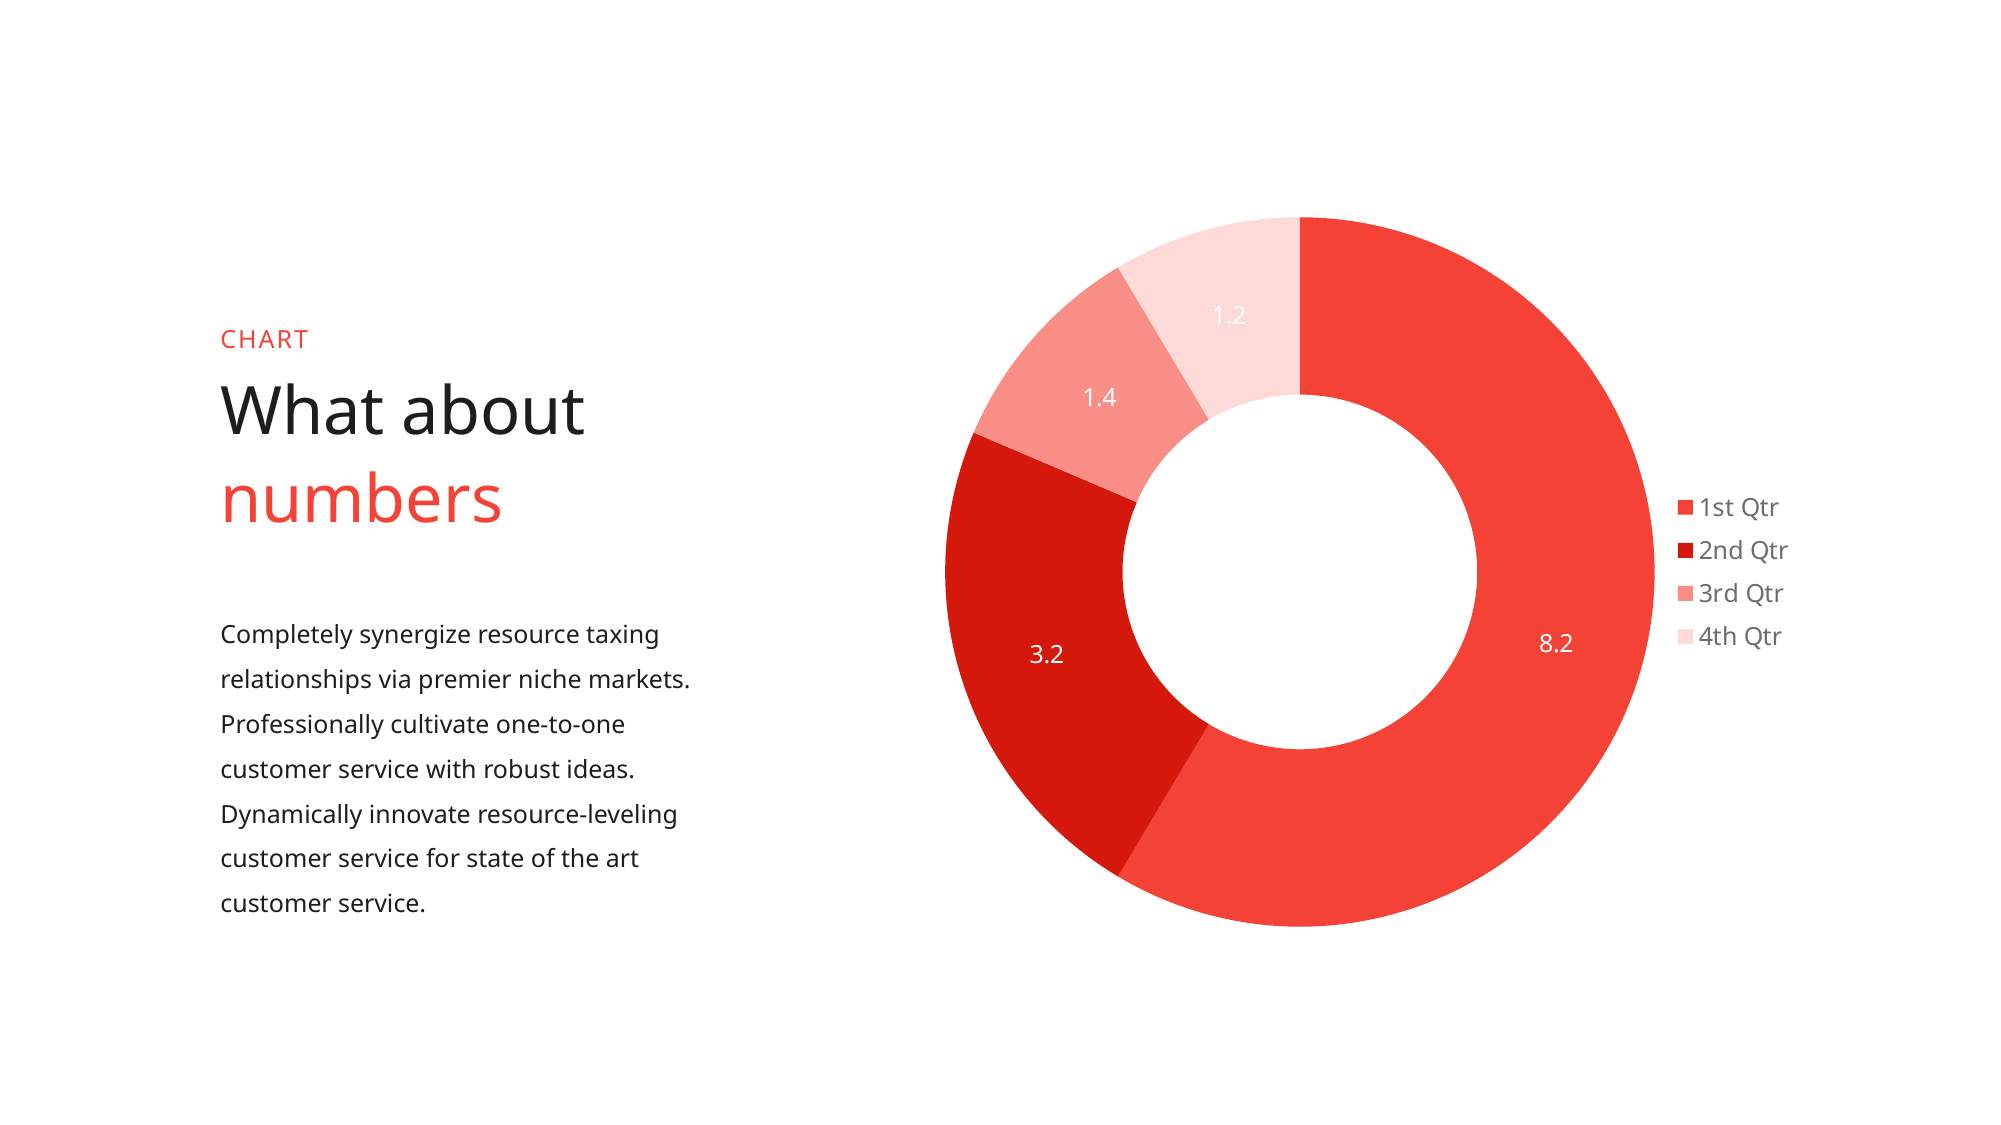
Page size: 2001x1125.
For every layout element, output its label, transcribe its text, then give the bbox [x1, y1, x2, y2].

text_box CHART [220, 317, 518, 354]
text_box What about numbers [220, 359, 815, 536]
text_box Completely synergize resource taxing relationships via premier niche markets. Professionally cultivate one-to-one customer service with robust ideas. Dynamically innovate resource-leveling customer service for state of the art customer service. [220, 603, 700, 918]
chart [815, 202, 1925, 942]
